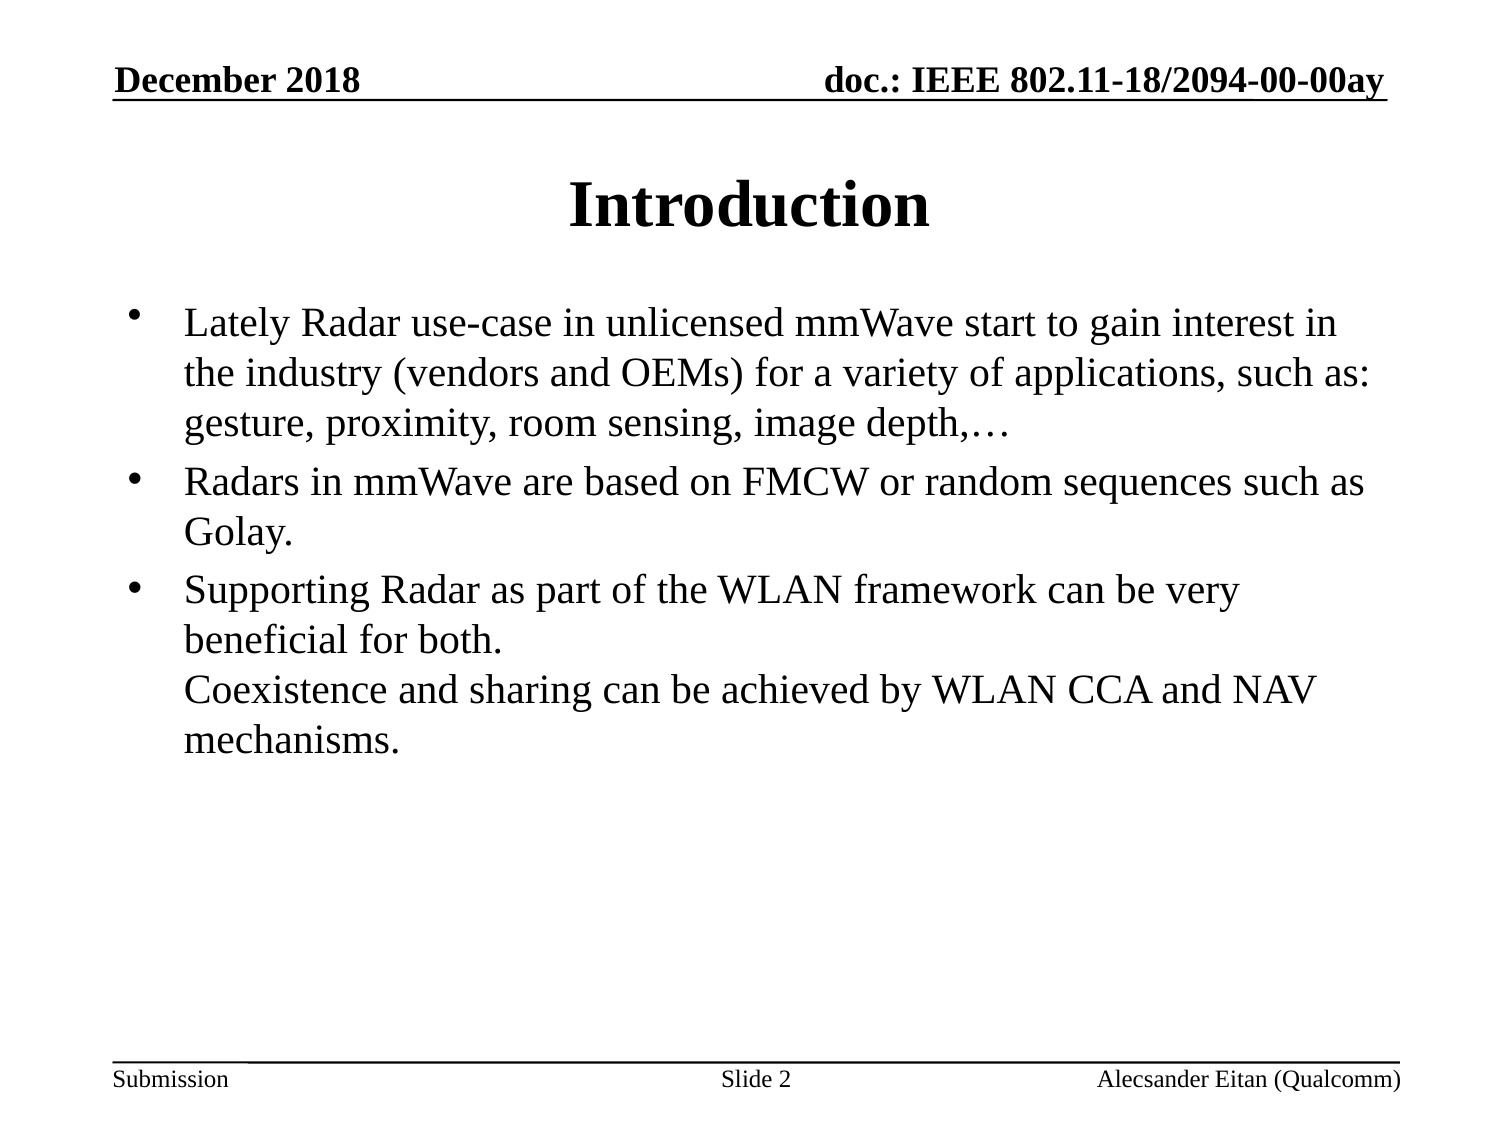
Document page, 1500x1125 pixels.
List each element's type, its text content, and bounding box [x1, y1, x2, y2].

list Lately Radar use-case in unlicensed mmWave start to gain interest in the industry (vendors and OEMs) for a variety of applications, such as: gesture, proximity, room sensing, image depth,… Radars in mmWave are based on FMCW or random sequences such as Golay. Supporting Radar as part of the WLAN framework can be very beneficial for both. Coexistence and sharing can be achieved by WLAN CCA and NAV mechanisms. [112, 287, 1388, 1000]
title Introduction [112, 112, 1388, 287]
slide_number Slide 2 [712, 1061, 800, 1093]
footer Alecsander Eitan (Qualcomm) [949, 1061, 1402, 1093]
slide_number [114, 54, 364, 101]
